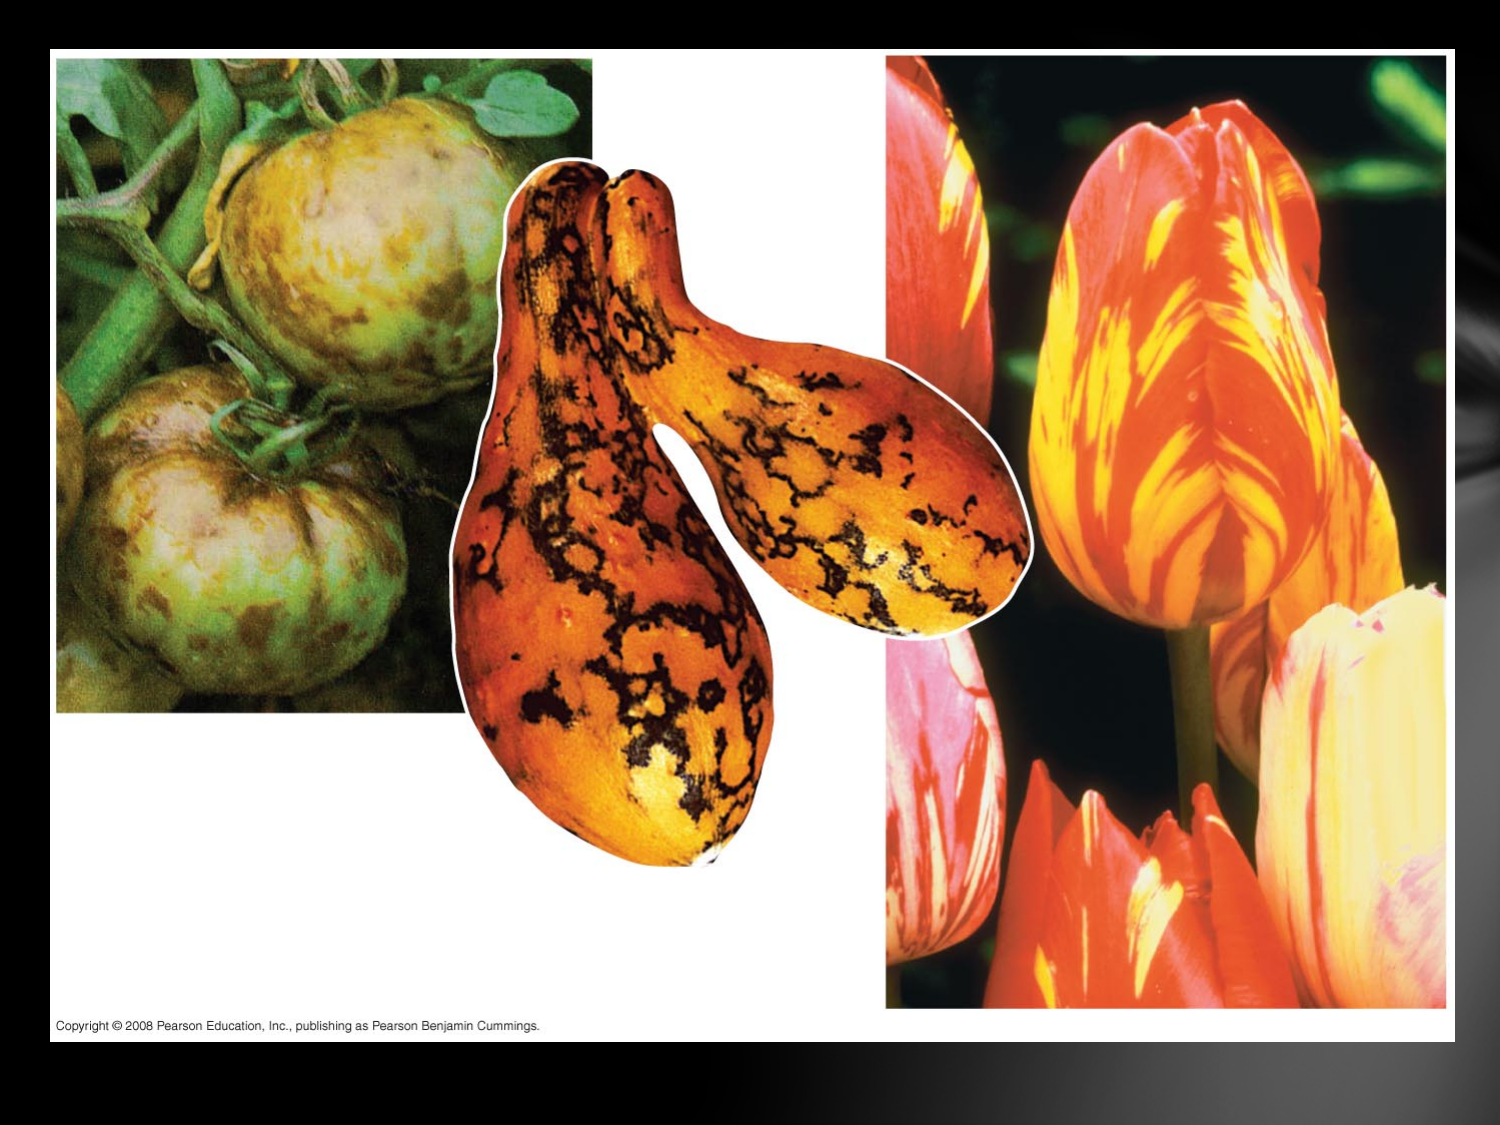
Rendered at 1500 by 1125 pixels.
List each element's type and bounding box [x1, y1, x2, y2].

picture [49, 49, 1455, 1042]
